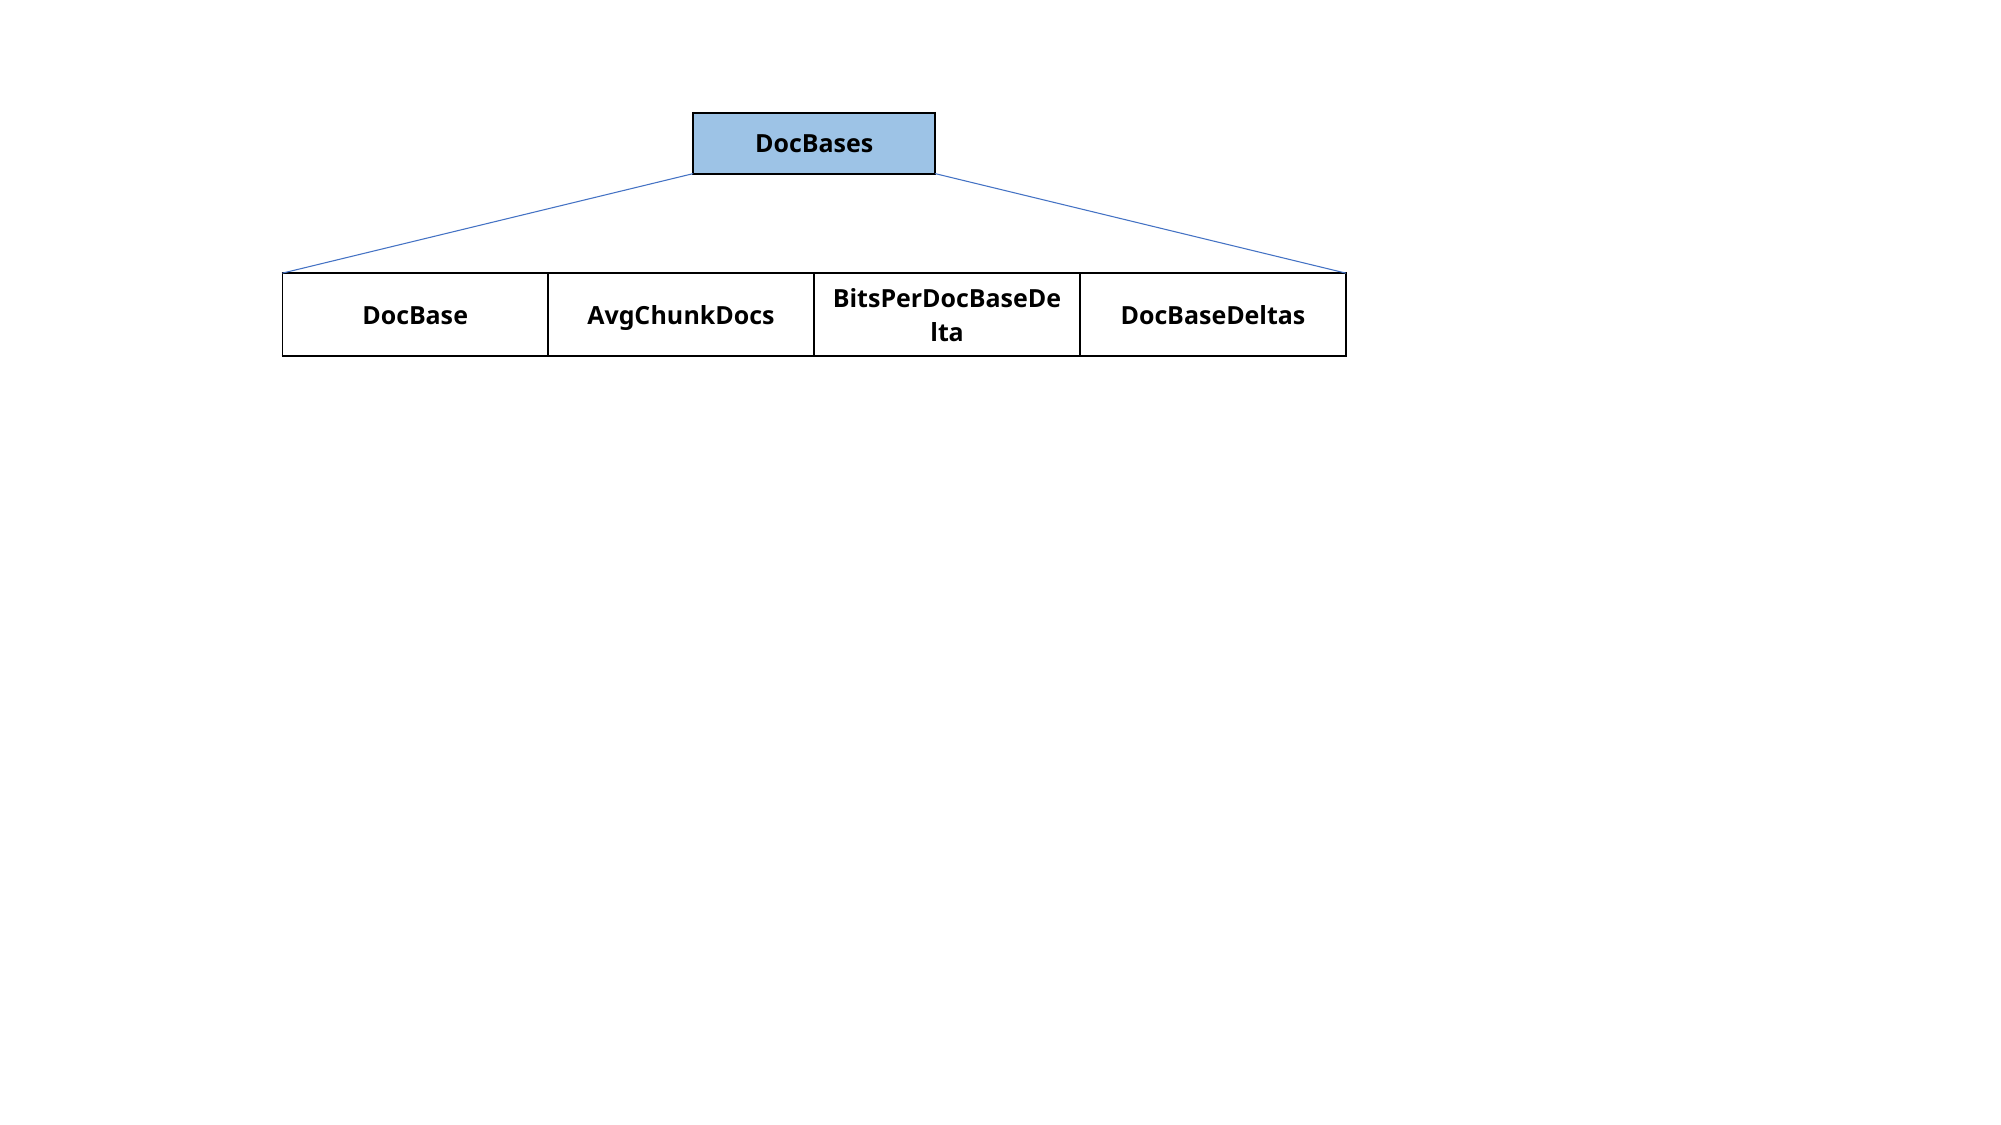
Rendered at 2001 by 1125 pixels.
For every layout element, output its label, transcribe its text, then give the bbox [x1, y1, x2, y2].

table_header BitsPerDocBaseDelta [815, 274, 1079, 355]
table_header DocBaseDeltas [1081, 274, 1345, 355]
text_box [282, 173, 694, 274]
table_header DocBase [283, 274, 547, 355]
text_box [935, 173, 1346, 274]
table_header AvgChunkDocs [549, 274, 813, 355]
table_header DocBases [694, 114, 934, 173]
